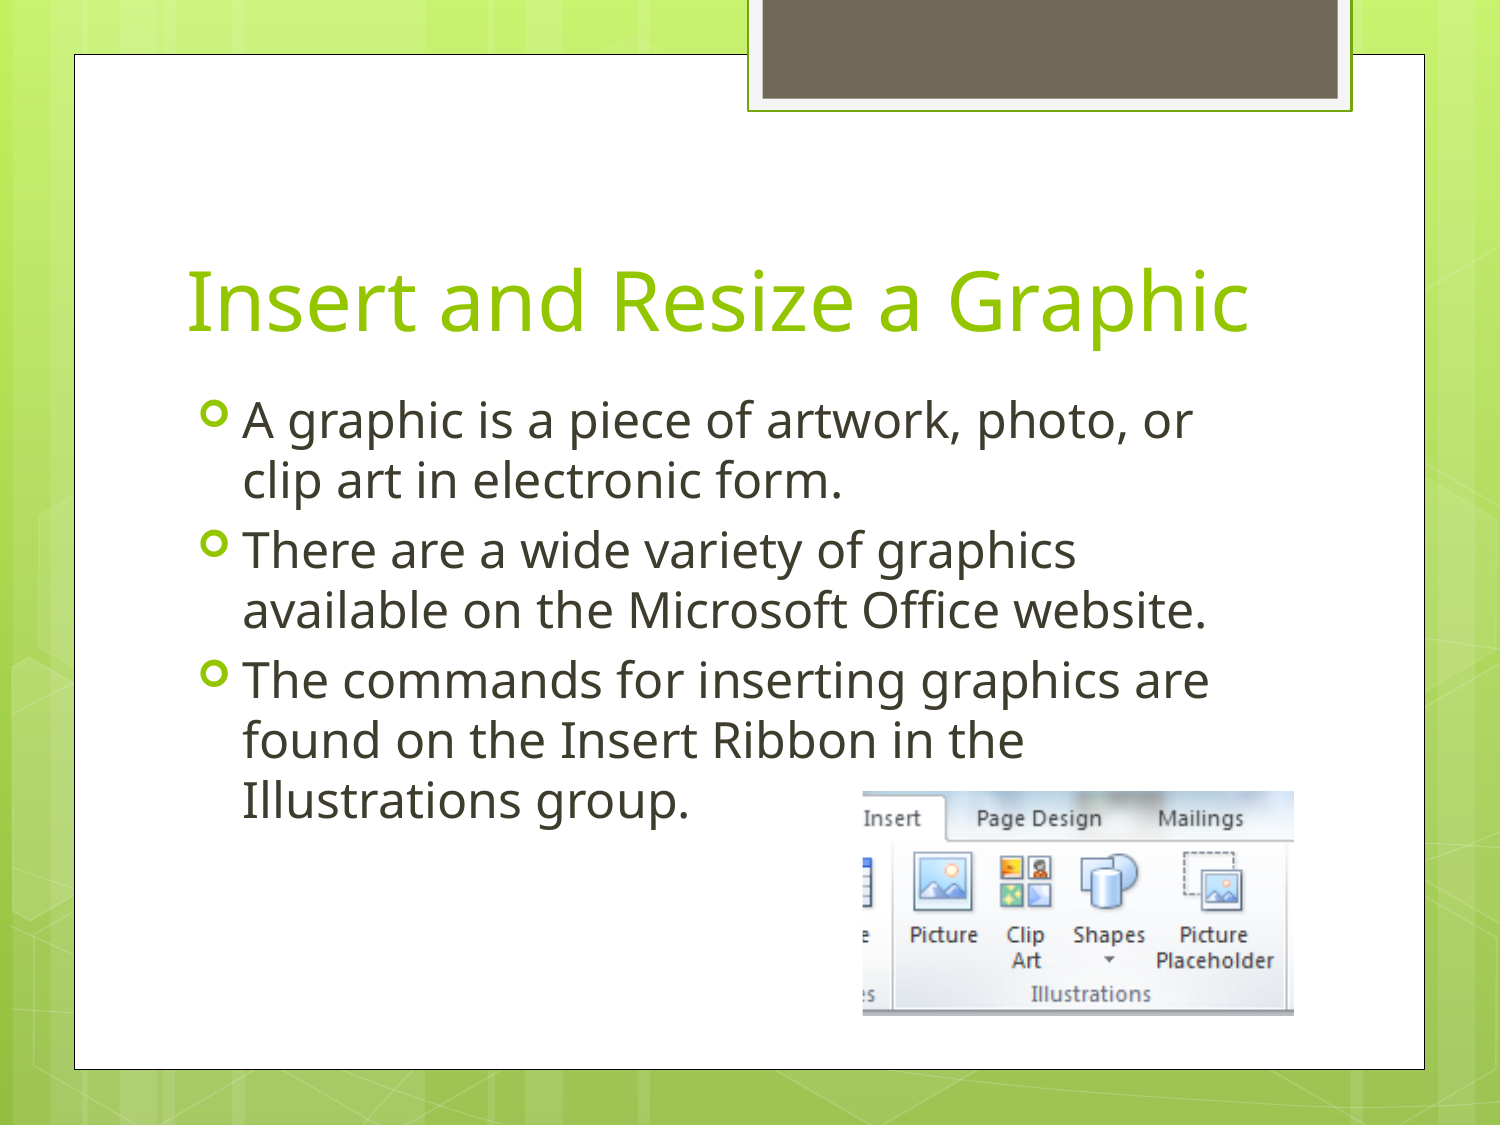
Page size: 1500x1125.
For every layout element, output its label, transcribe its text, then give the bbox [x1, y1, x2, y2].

picture [862, 791, 1294, 1016]
list A graphic is a piece of artwork, photo, or clip art in electronic form. There are a wide variety of graphics available on the Microsoft Office website. The commands for inserting graphics are found on the Insert Ribbon in the Illustrations group. [171, 381, 1283, 957]
title Insert and Resize a Graphic [171, 168, 1324, 357]
